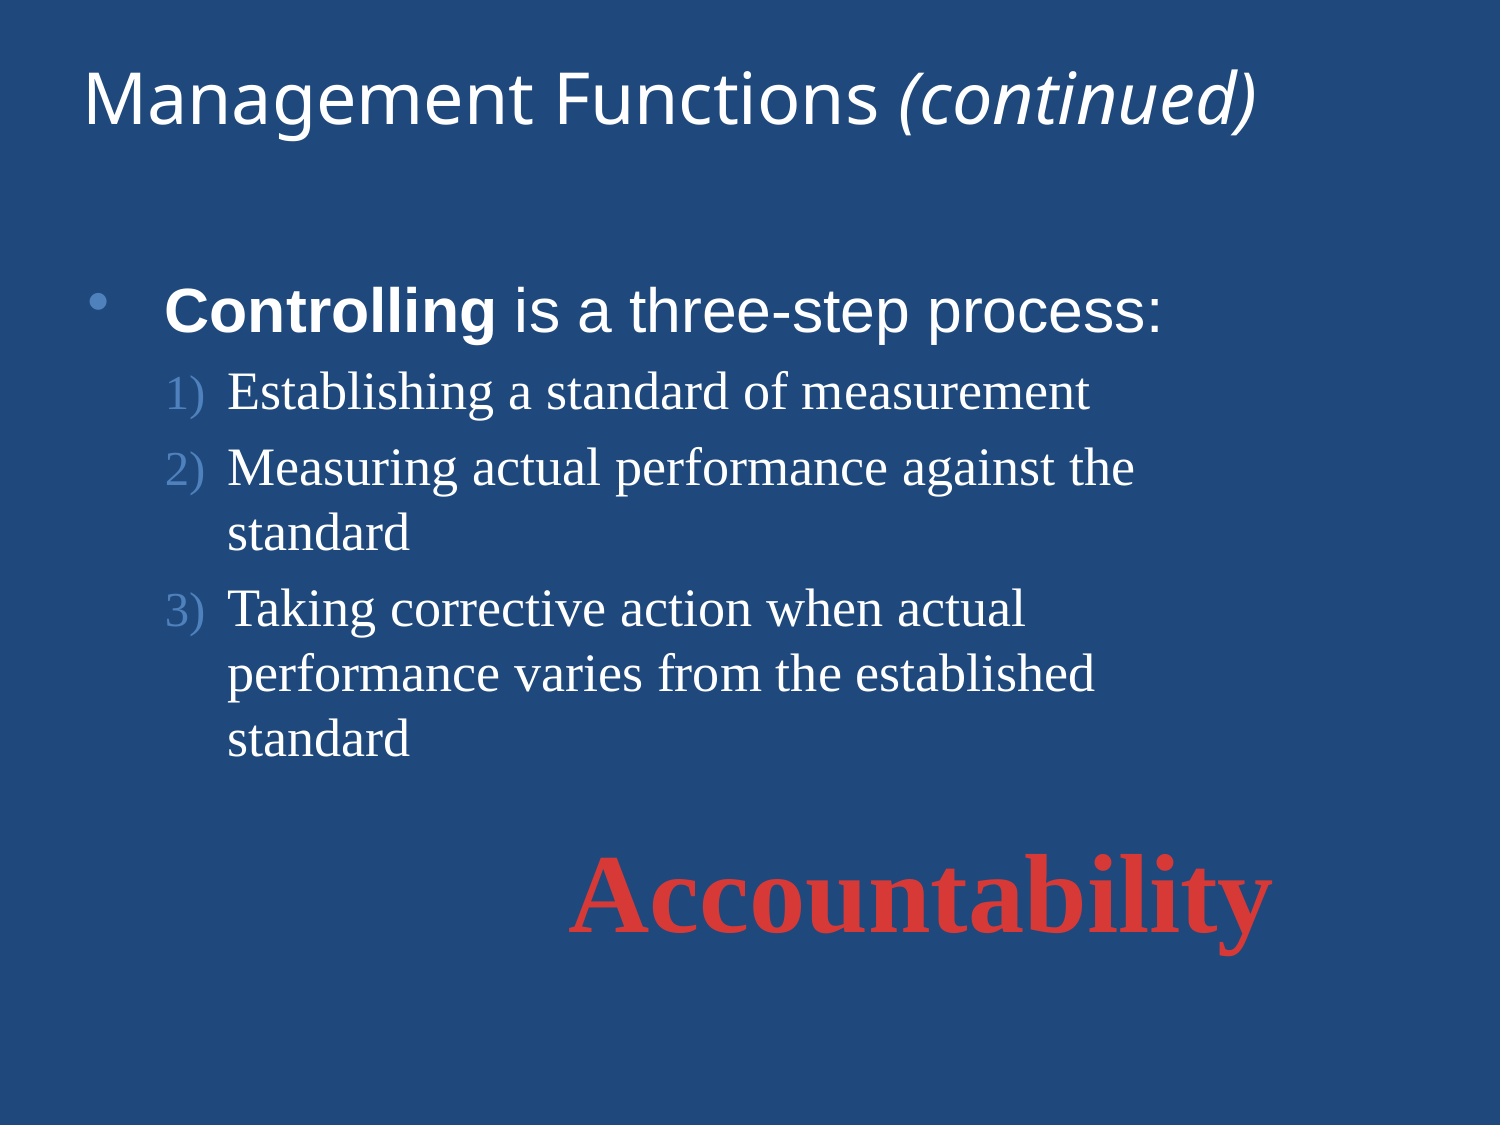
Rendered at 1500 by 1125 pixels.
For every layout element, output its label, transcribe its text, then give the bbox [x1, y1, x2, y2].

text_box Accountability [553, 812, 1290, 963]
list Controlling is a three-step process: Establishing a standard of measurement Measuring actual performance against the standard Taking corrective action when actual performance varies from the established standard [75, 262, 1300, 1005]
title Management Functions (continued) [75, 45, 1300, 233]
